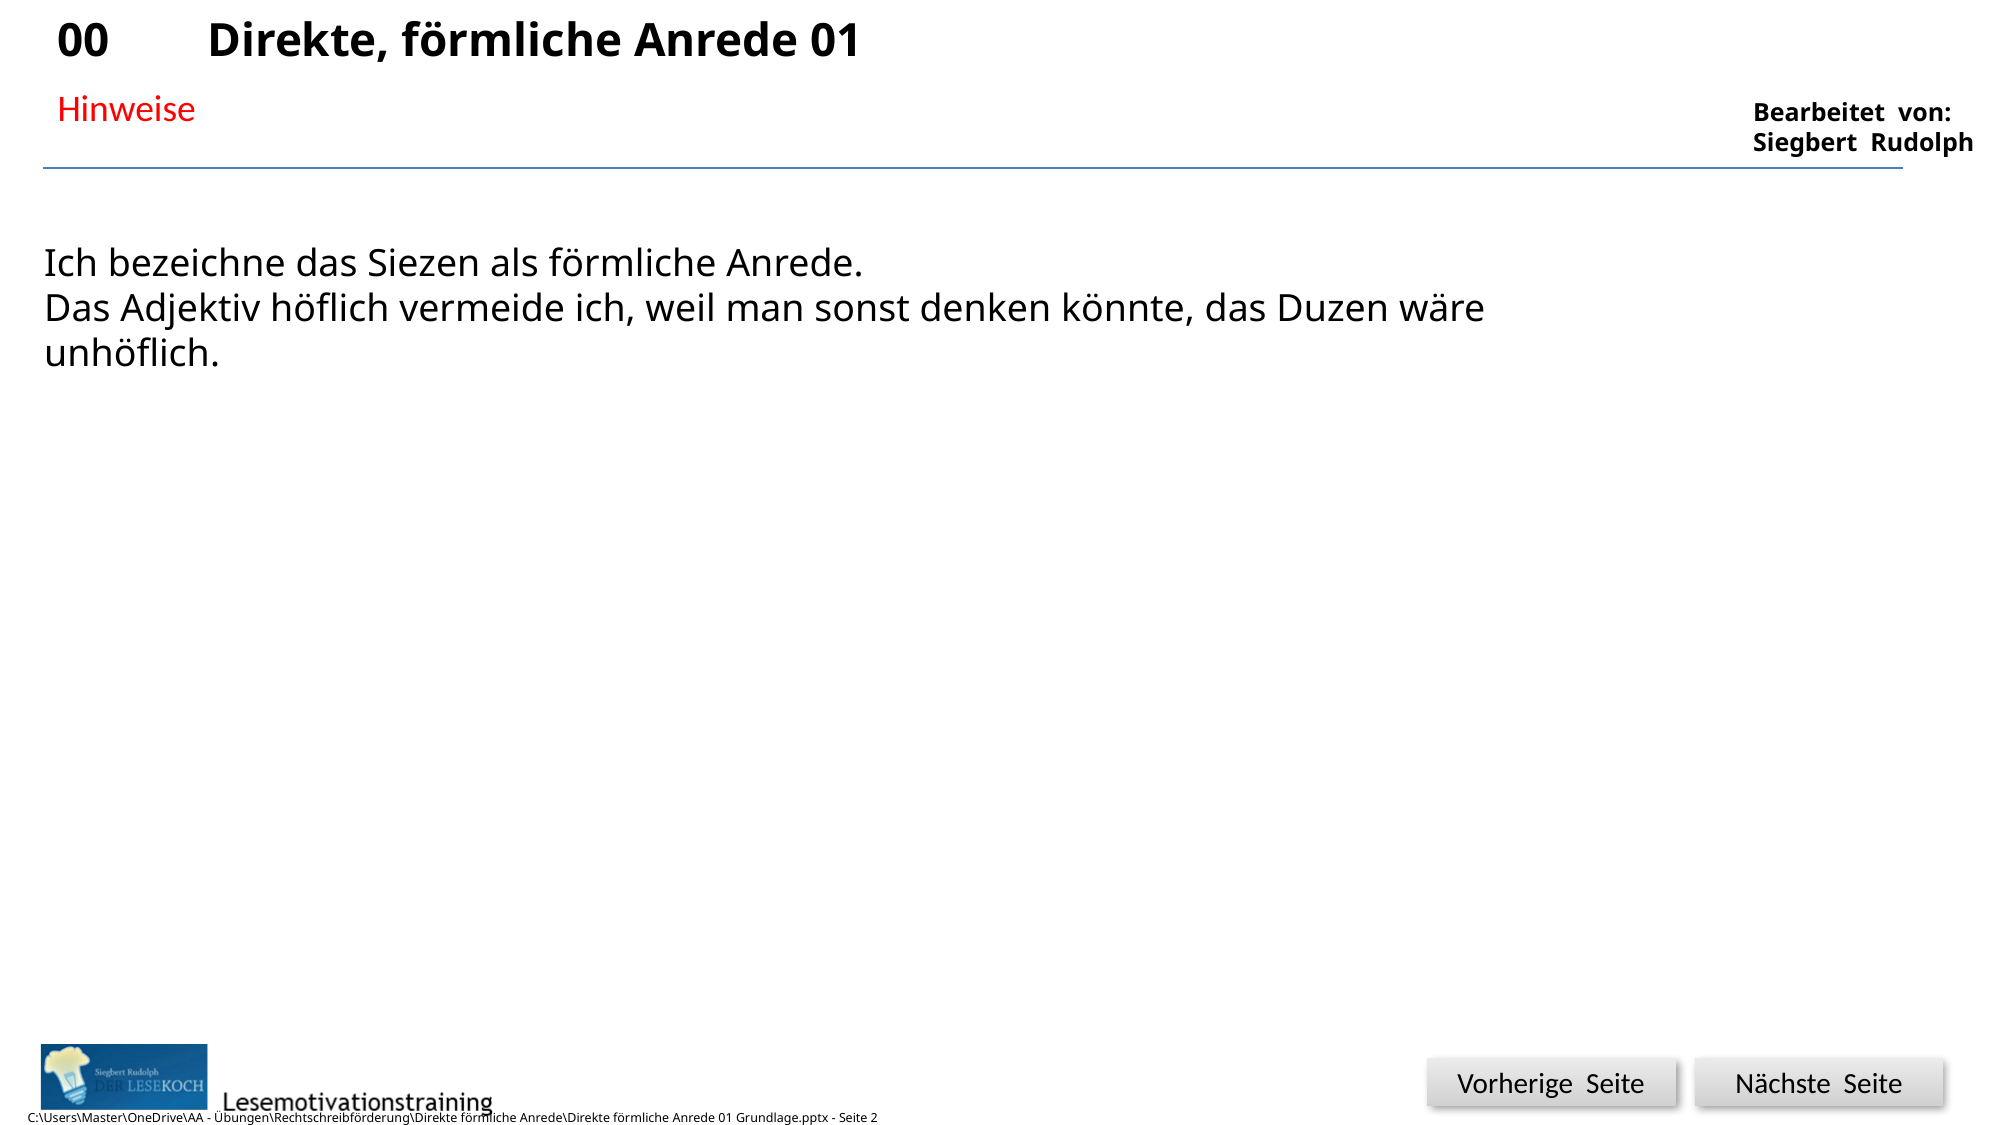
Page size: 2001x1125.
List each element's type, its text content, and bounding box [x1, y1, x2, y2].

text_box C:\Users\Master\OneDrive\AA - Übungen\Rechtschreibförderung\Direkte förmliche Anrede\Direkte förmliche Anrede 01 Grundlage.pptx - Seite 2 [12, 1102, 893, 1125]
text_box 00 Direkte, förmliche Anrede 01 [42, 3, 2000, 73]
picture [40, 1044, 508, 1102]
text_box Ich bezeichne das Siezen als förmliche Anrede. Das Adjektiv höflich vermeide ich, weil man sonst denken könnte, das Duzen wäre unhöflich. [29, 231, 1650, 382]
text_box Hinweise [42, 76, 1043, 137]
